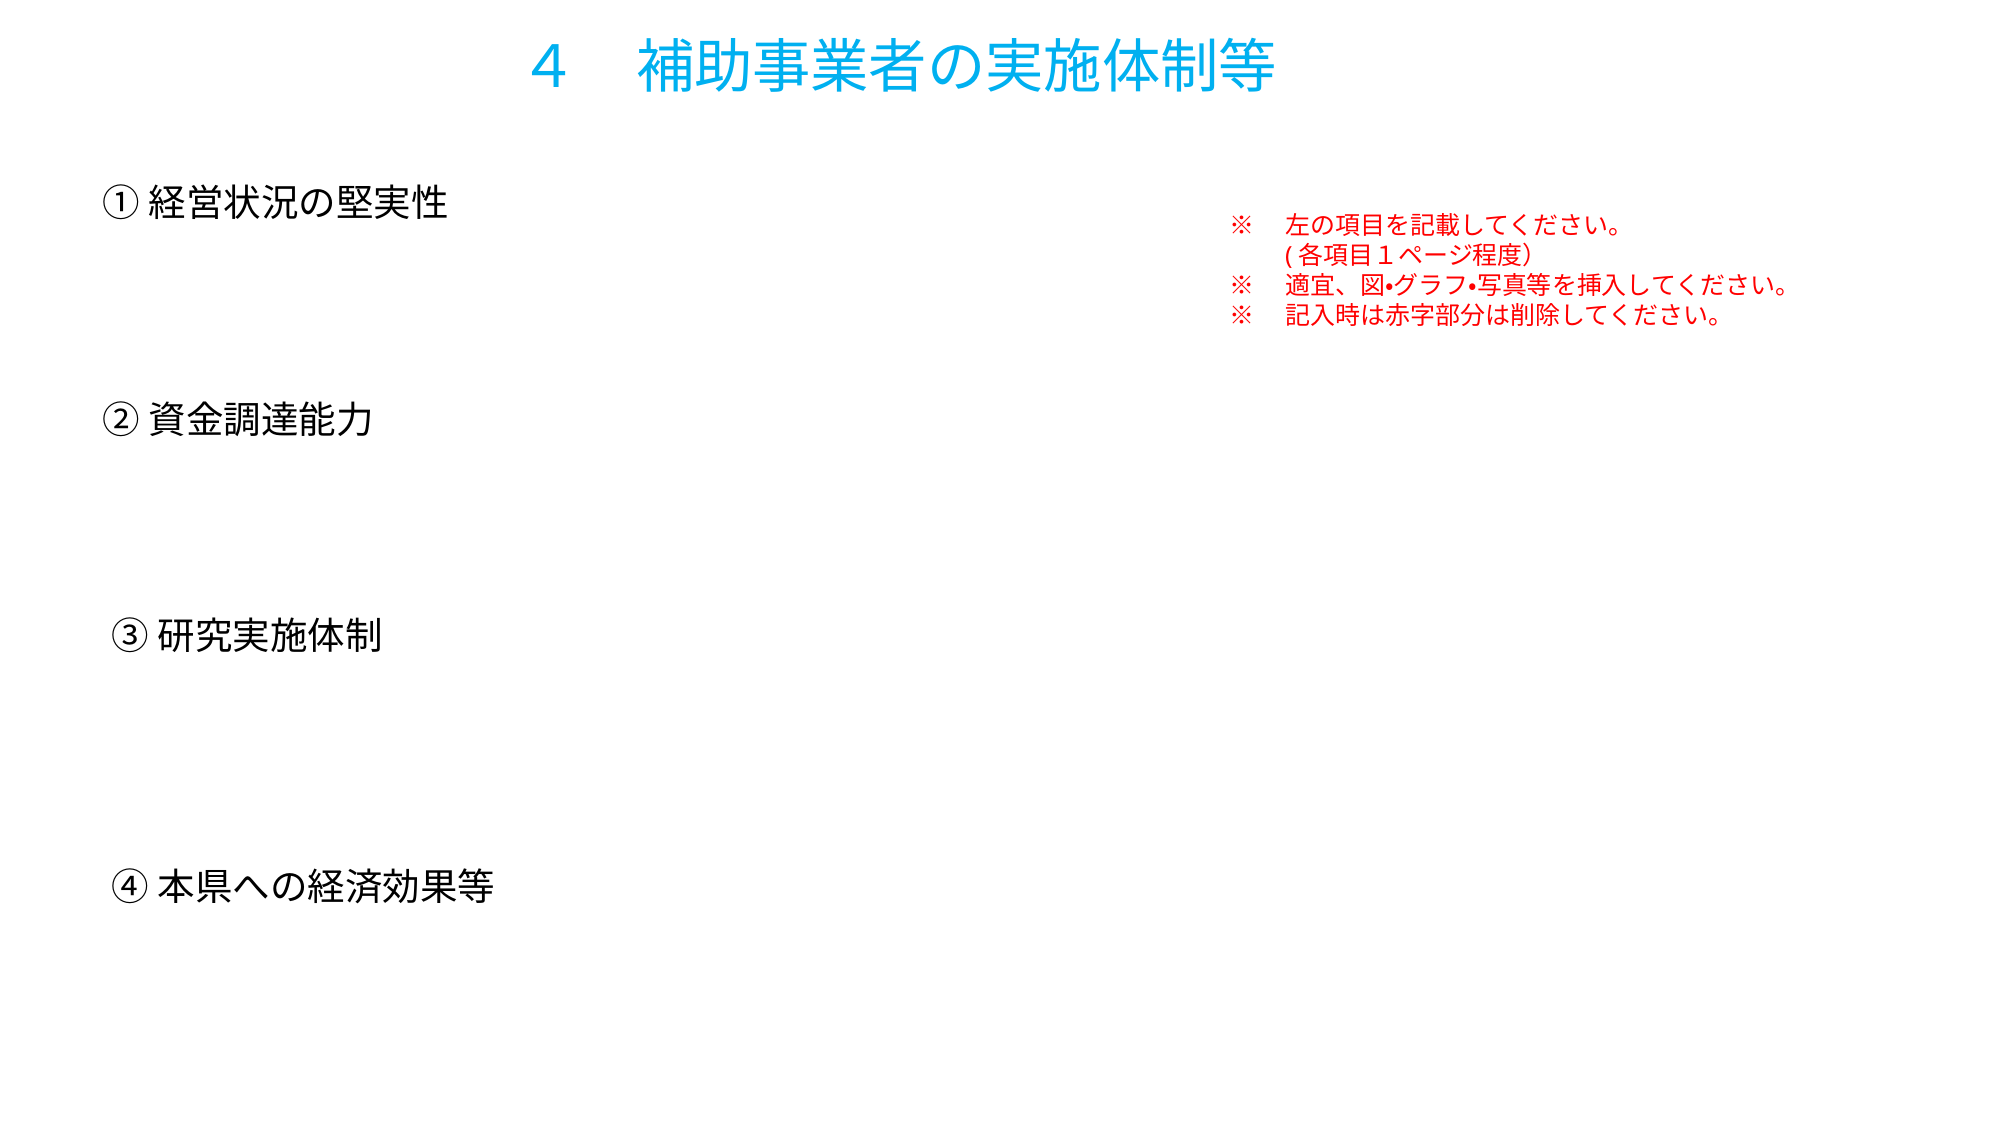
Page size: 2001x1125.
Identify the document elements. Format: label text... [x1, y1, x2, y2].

text_box ③研究実施体制 [96, 604, 847, 665]
text_box ②資金調達能力 [87, 388, 838, 448]
text_box ４ 補助事業者の実施体制等 [348, 19, 1448, 110]
text_box ※ 左の項目を記載してください。 (各項目１ページ程度） ※ 適宜、図・グラフ・写真等を挿入してください。 ※ 記入時は赤字部分は削除してください。 [1214, 202, 1850, 367]
text_box ④本県への経済効果等 [96, 855, 847, 916]
text_box ①経営状況の堅実性 [87, 172, 838, 232]
